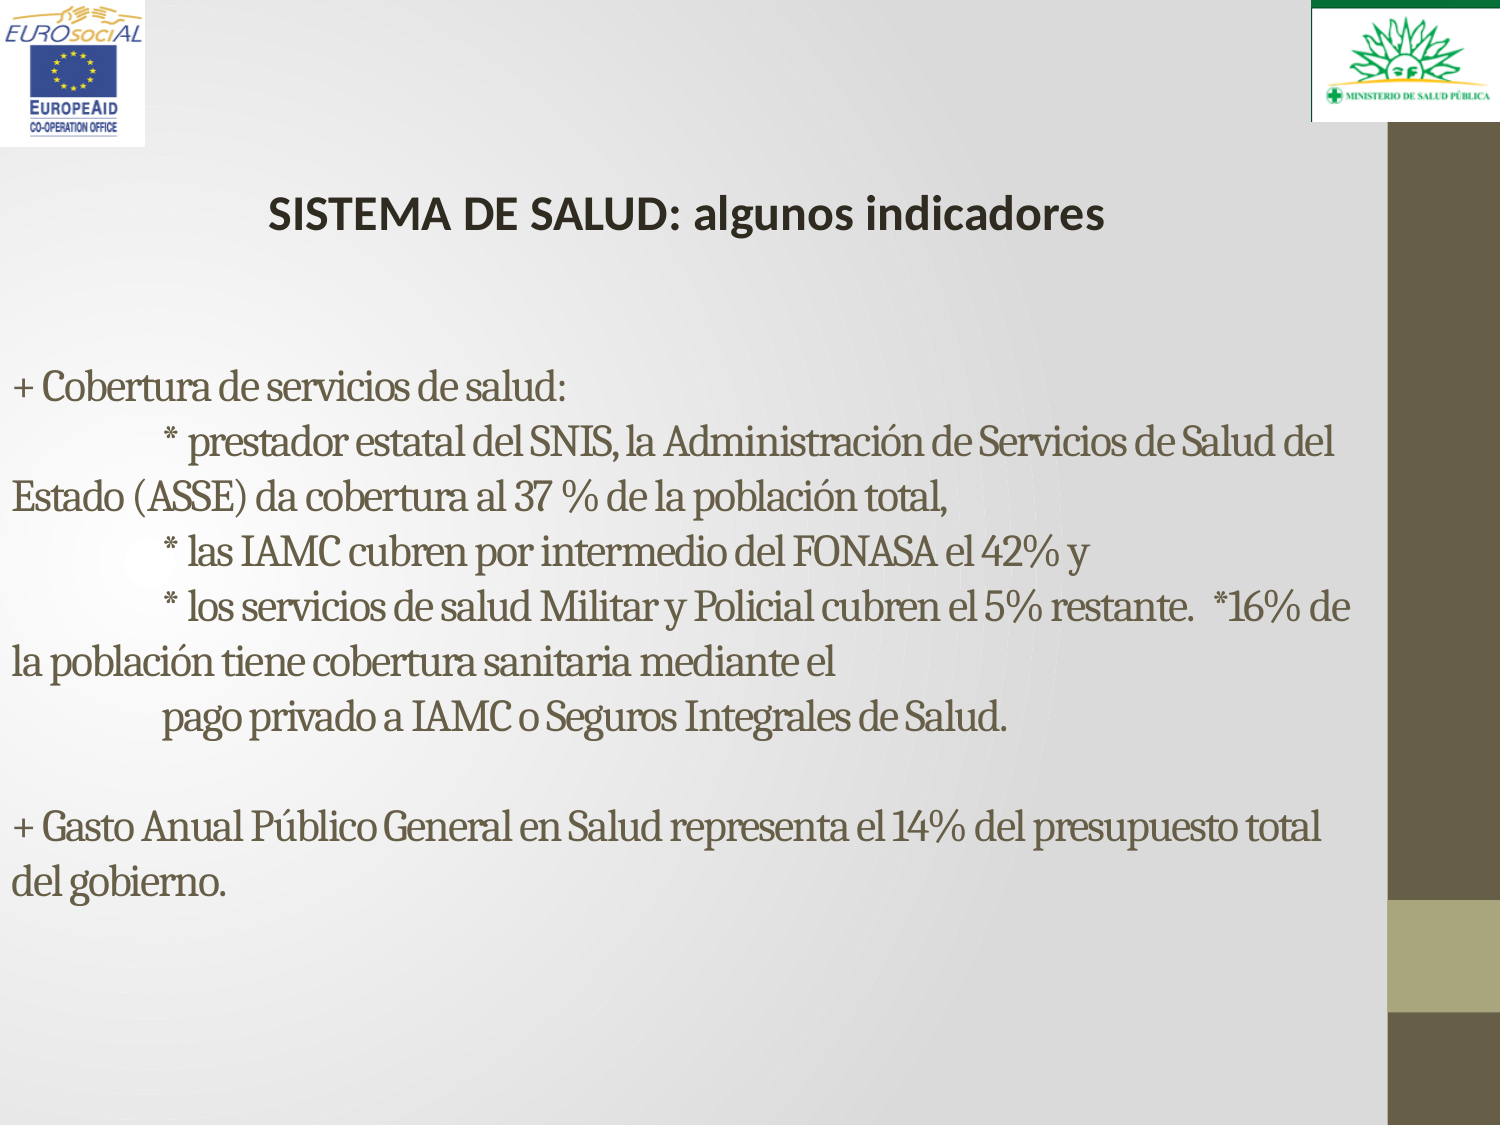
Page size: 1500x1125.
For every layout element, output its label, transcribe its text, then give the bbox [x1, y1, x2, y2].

picture [0, 0, 146, 148]
picture [1310, 0, 1500, 122]
title + Cobertura de servicios de salud: * prestador estatal del SNIS, la Administración de Servicios de Salud del Estado (ASSE) da cobertura al 37 % de la población total, * las IAMC cubren por intermedio del FONASA el 42% y * los servicios de salud Militar y Policial cubren el 5% restante. *16% de la población tiene cobertura sanitaria mediante el pago privado a IAMC o Seguros Integrales de Salud. + Gasto Anual Público General en Salud representa el 14% del presupuesto total del gobierno. [0, 324, 1378, 913]
text_box SISTEMA DE SALUD: algunos indicadores [253, 173, 1121, 248]
